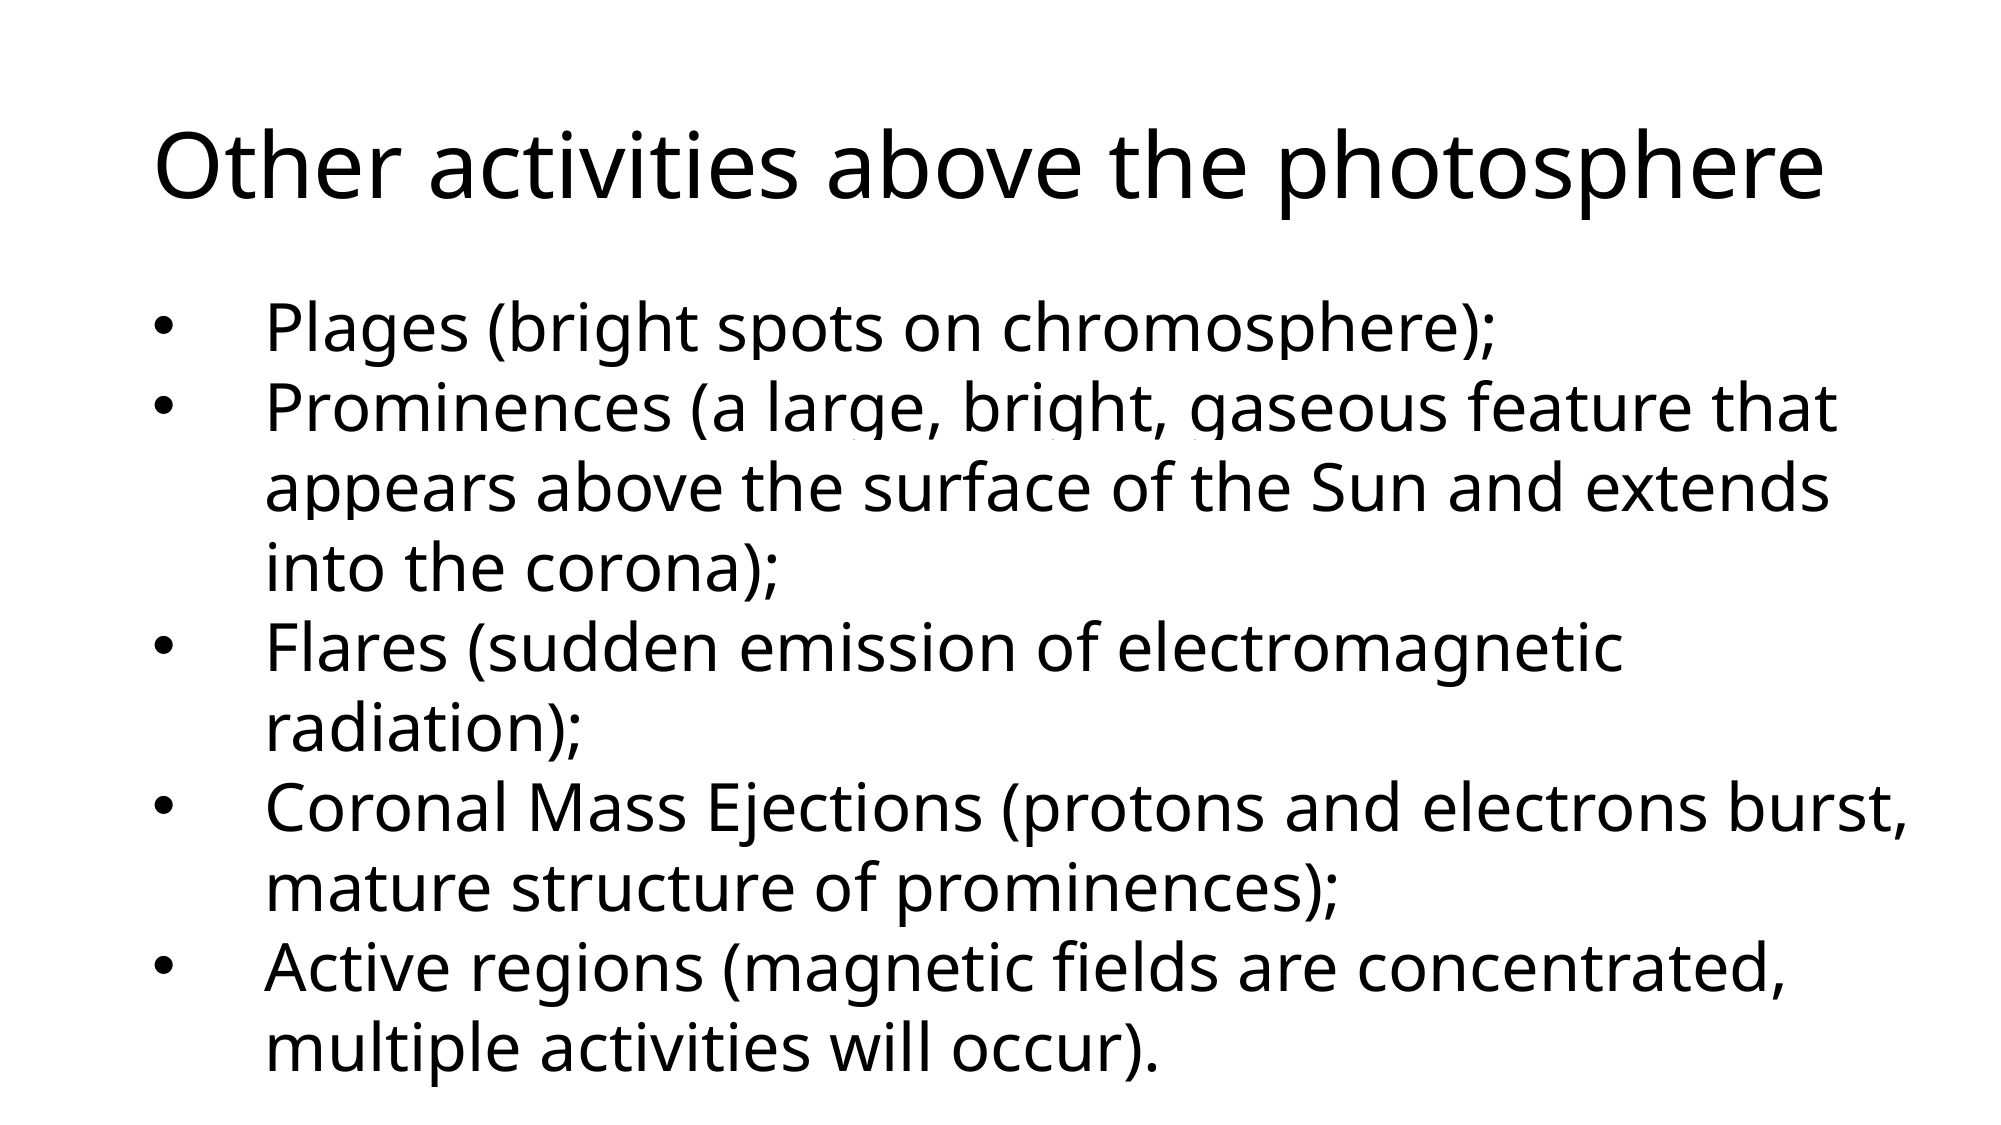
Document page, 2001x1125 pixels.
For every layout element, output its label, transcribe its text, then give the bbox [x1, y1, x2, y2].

title Other activities above the photosphere [137, 59, 1863, 277]
text_box Plages (bright spots on chromosphere); Prominences (a large, bright, gaseous feature that appears above the surface of the Sun and extends into the corona); Flares (sudden emission of electromagnetic radiation); Coronal Mass Ejections (protons and electrons burst, mature structure of prominences); Active regions (magnetic fields are concentrated, multiple activities will occur). [137, 277, 1961, 1092]
